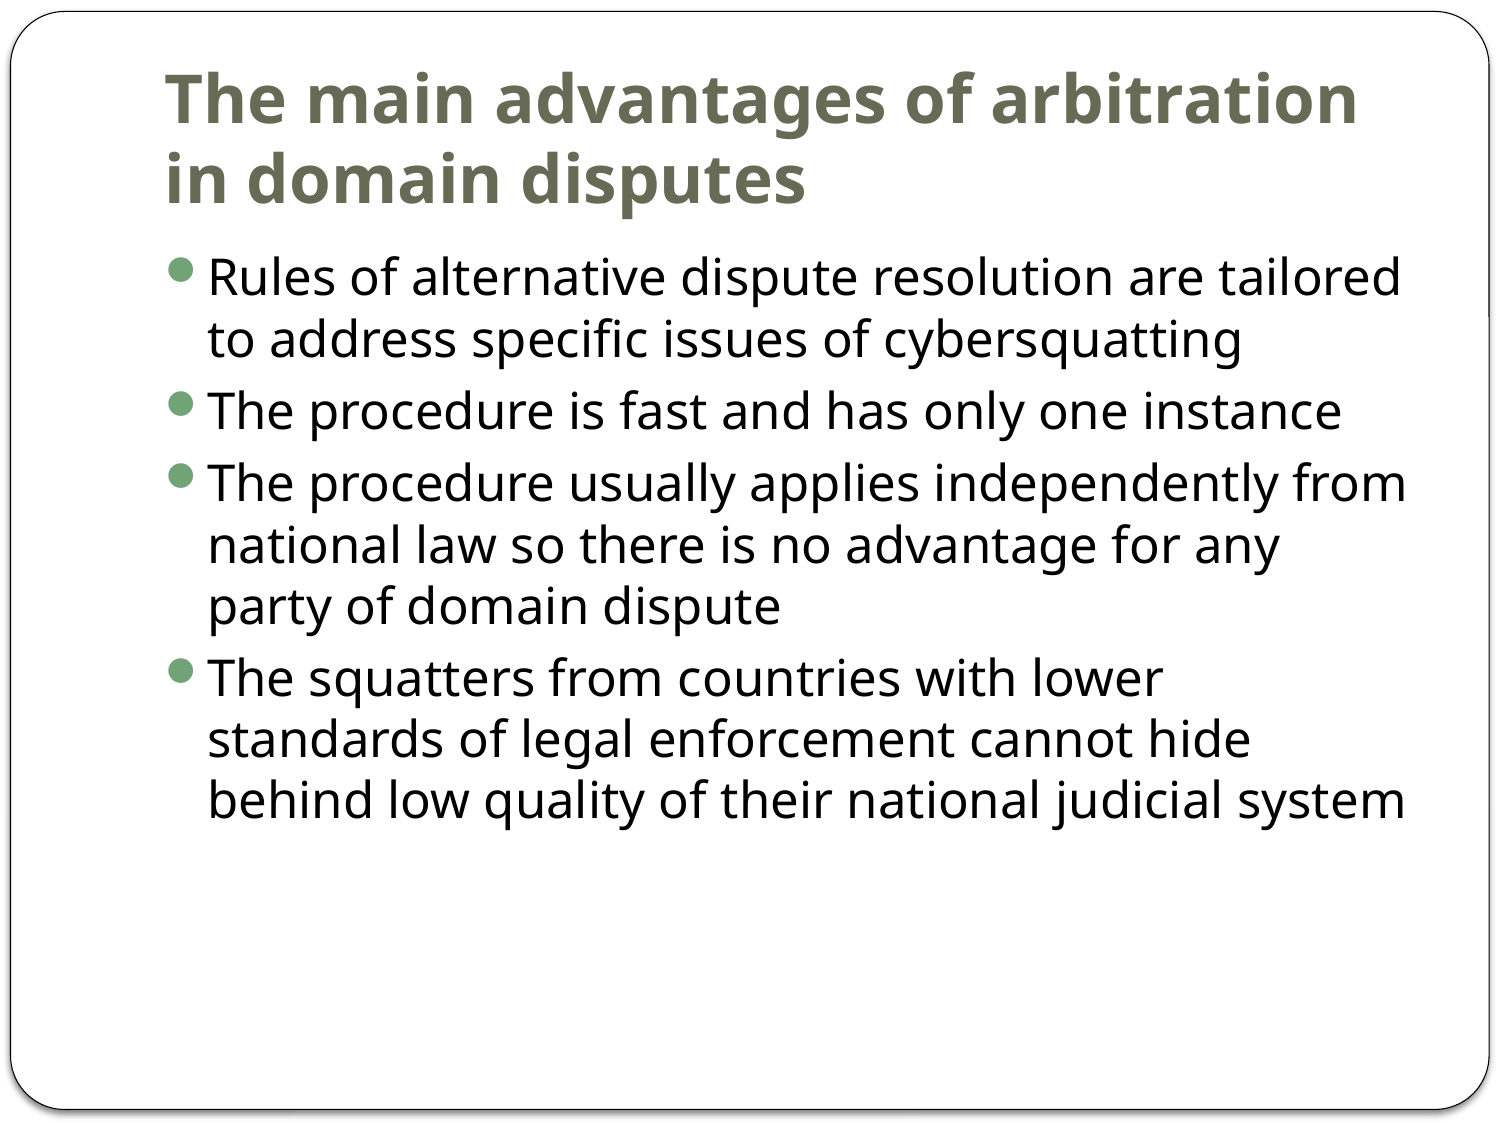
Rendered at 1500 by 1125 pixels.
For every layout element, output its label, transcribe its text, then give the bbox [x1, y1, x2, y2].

title The main advantages of arbitration in domain disputes [150, 45, 1425, 233]
list Rules of alternative dispute resolution are tailored to address specific issues of cybersquatting The procedure is fast and has only one instance The procedure usually applies independently from national law so there is no advantage for any party of domain dispute The squatters from countries with lower standards of legal enforcement cannot hide behind low quality of their national judicial system [150, 237, 1425, 988]
